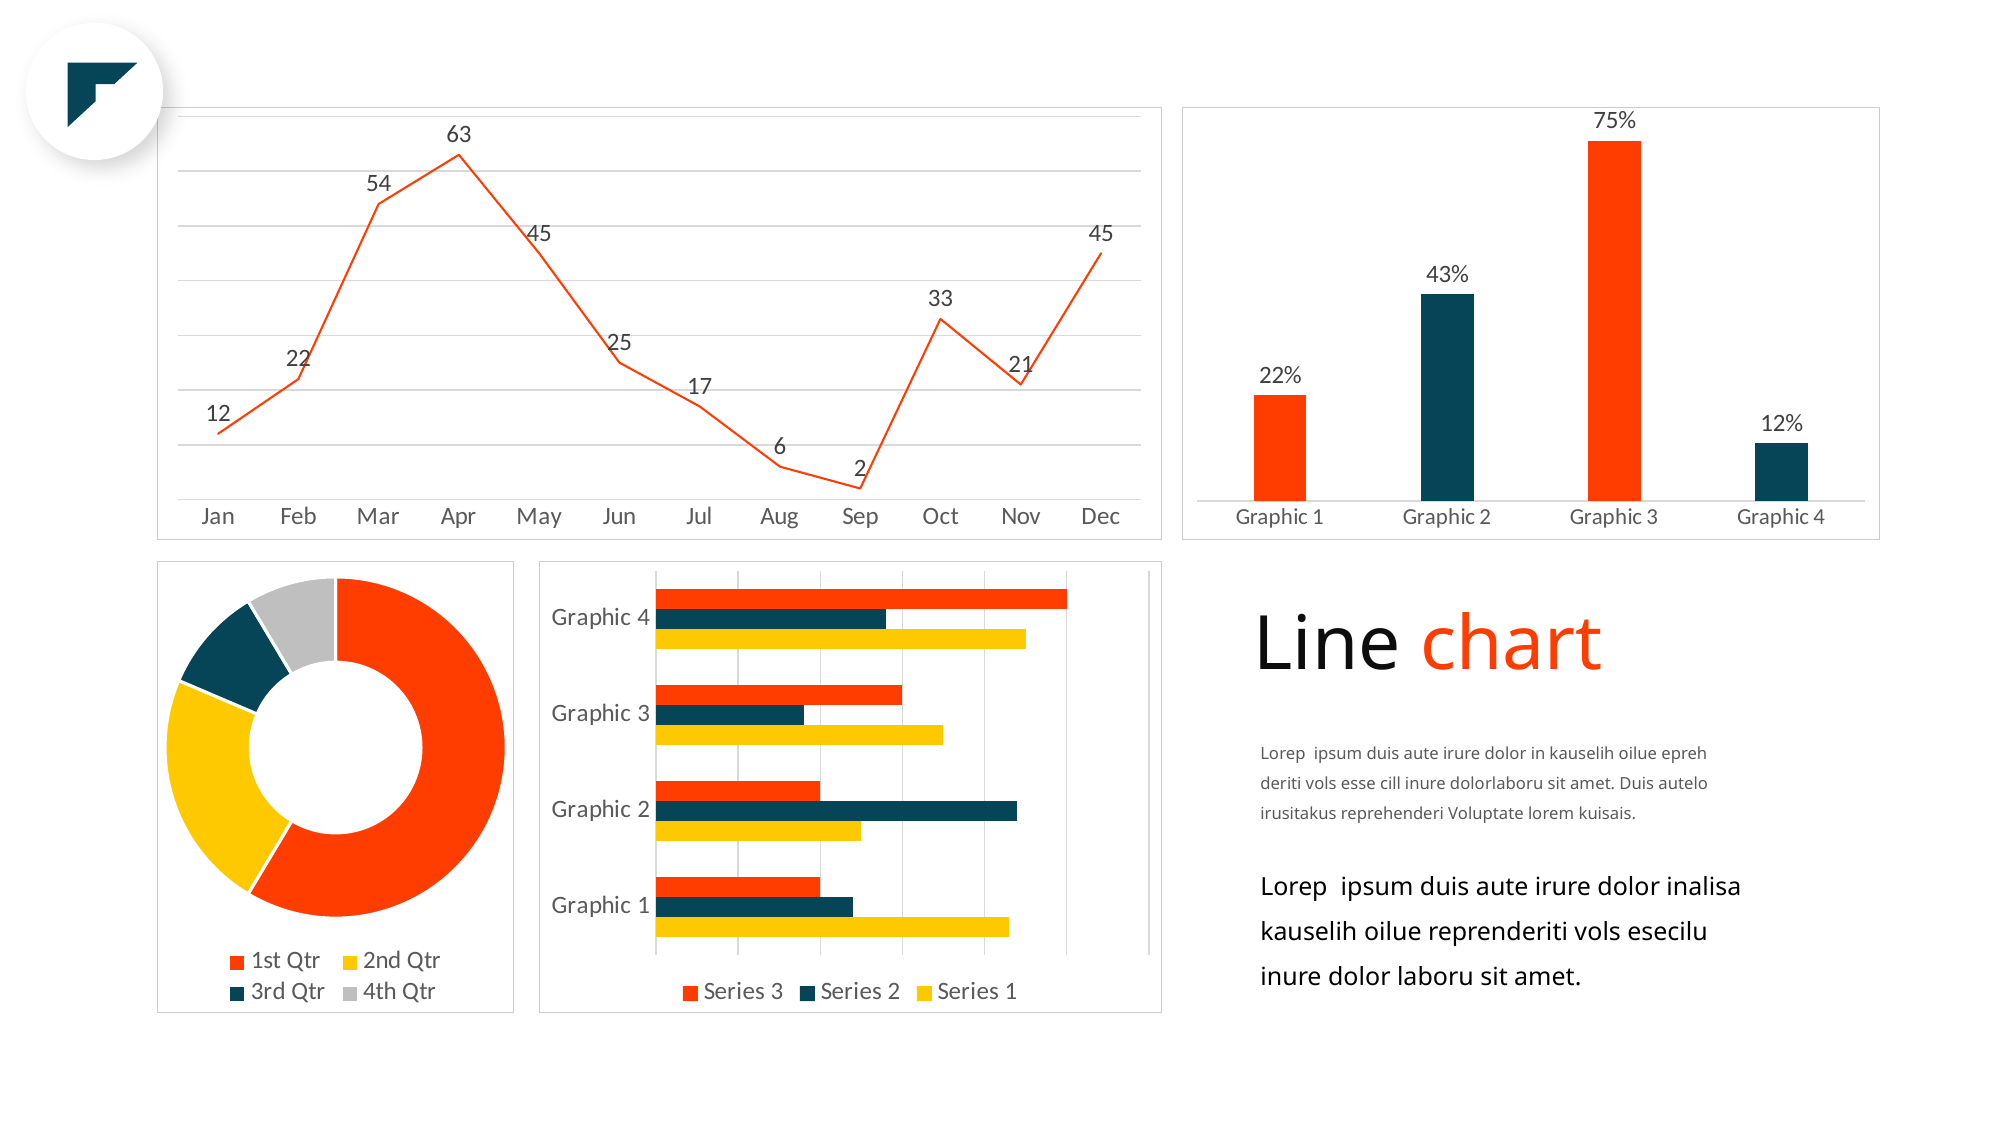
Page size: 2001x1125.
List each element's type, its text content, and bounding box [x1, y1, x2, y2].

text_box Line chart [1238, 587, 1723, 693]
chart [1182, 107, 1880, 540]
chart [539, 561, 1162, 1013]
text_box Lorep ipsum duis aute irure dolor in kauselih oilue epreh deriti vols esse cill inure dolorlaboru sit amet. Duis autelo irusitakus reprehenderi Voluptate lorem kuisais. [1245, 725, 1763, 830]
chart [157, 107, 1162, 540]
chart [157, 561, 514, 1013]
text_box [24, 21, 165, 162]
text_box Lorep ipsum duis aute irure dolor inalisa kauselih oilue reprenderiti vols esecilu inure dolor laboru sit amet. [1245, 848, 1763, 998]
text_box [66, 61, 141, 130]
